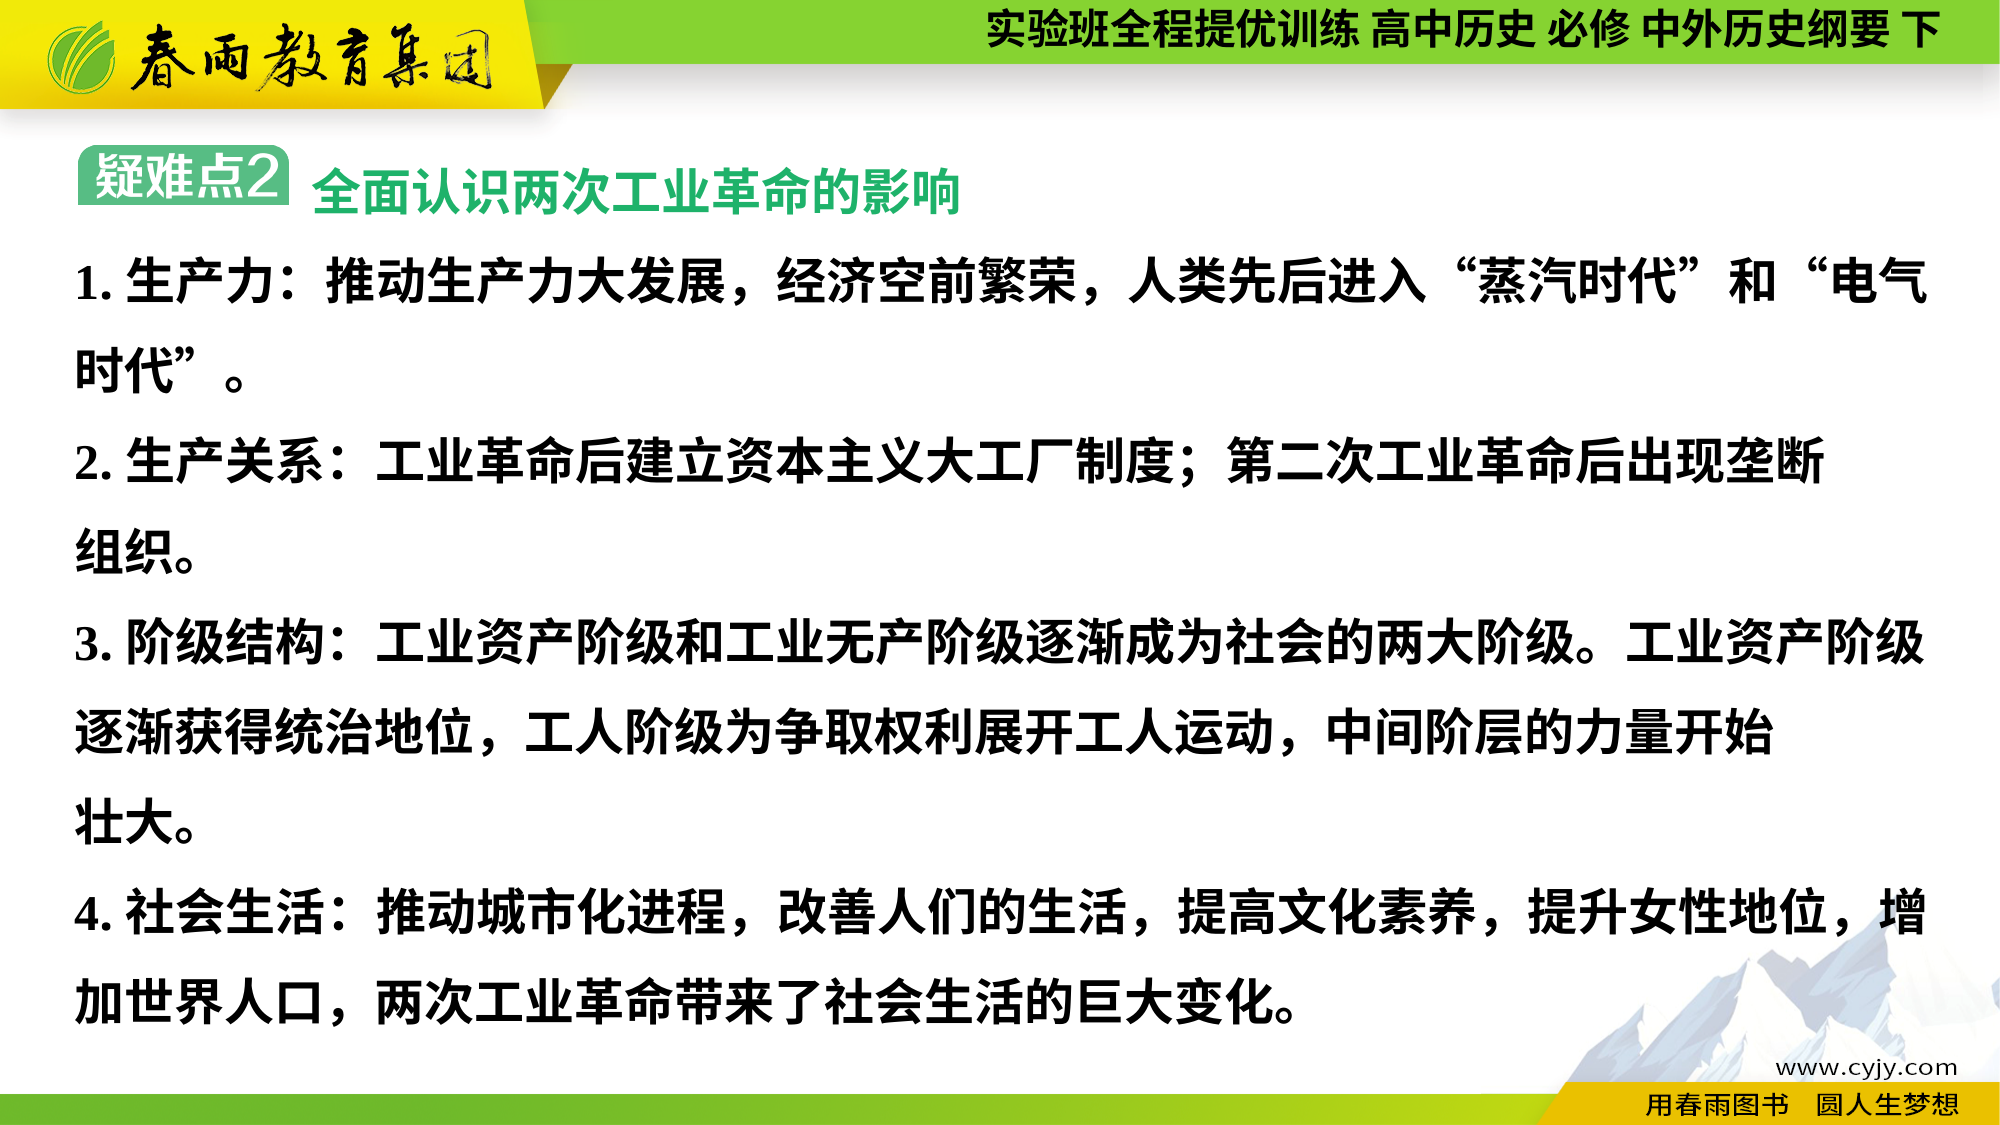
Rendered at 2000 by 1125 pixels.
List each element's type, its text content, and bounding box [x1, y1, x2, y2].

list 全面认识两次工业革命的影响 1.生产力：推动生产力大发展，经济空前繁荣，人类先后进入“蒸汽时代”和“电气时代”。 2.生产关系：工业革命后建立资本主义大工厂制度；第二次工业革命后出现垄断 组织。 3.阶级结构：工业资产阶级和工业无产阶级逐渐成为社会的两大阶级。工业资产阶级逐渐获得统治地位，工人阶级为争取权利展开工人运动，中间阶层的力量开始 壮大。 4.社会生活：推动城市化进程，改善人们的生活，提高文化素养，提升女性地位，增加世界人口，两次工业革命带来了社会生活的巨大变化。 [59, 122, 1944, 1035]
picture [0, 0, 2000, 1125]
